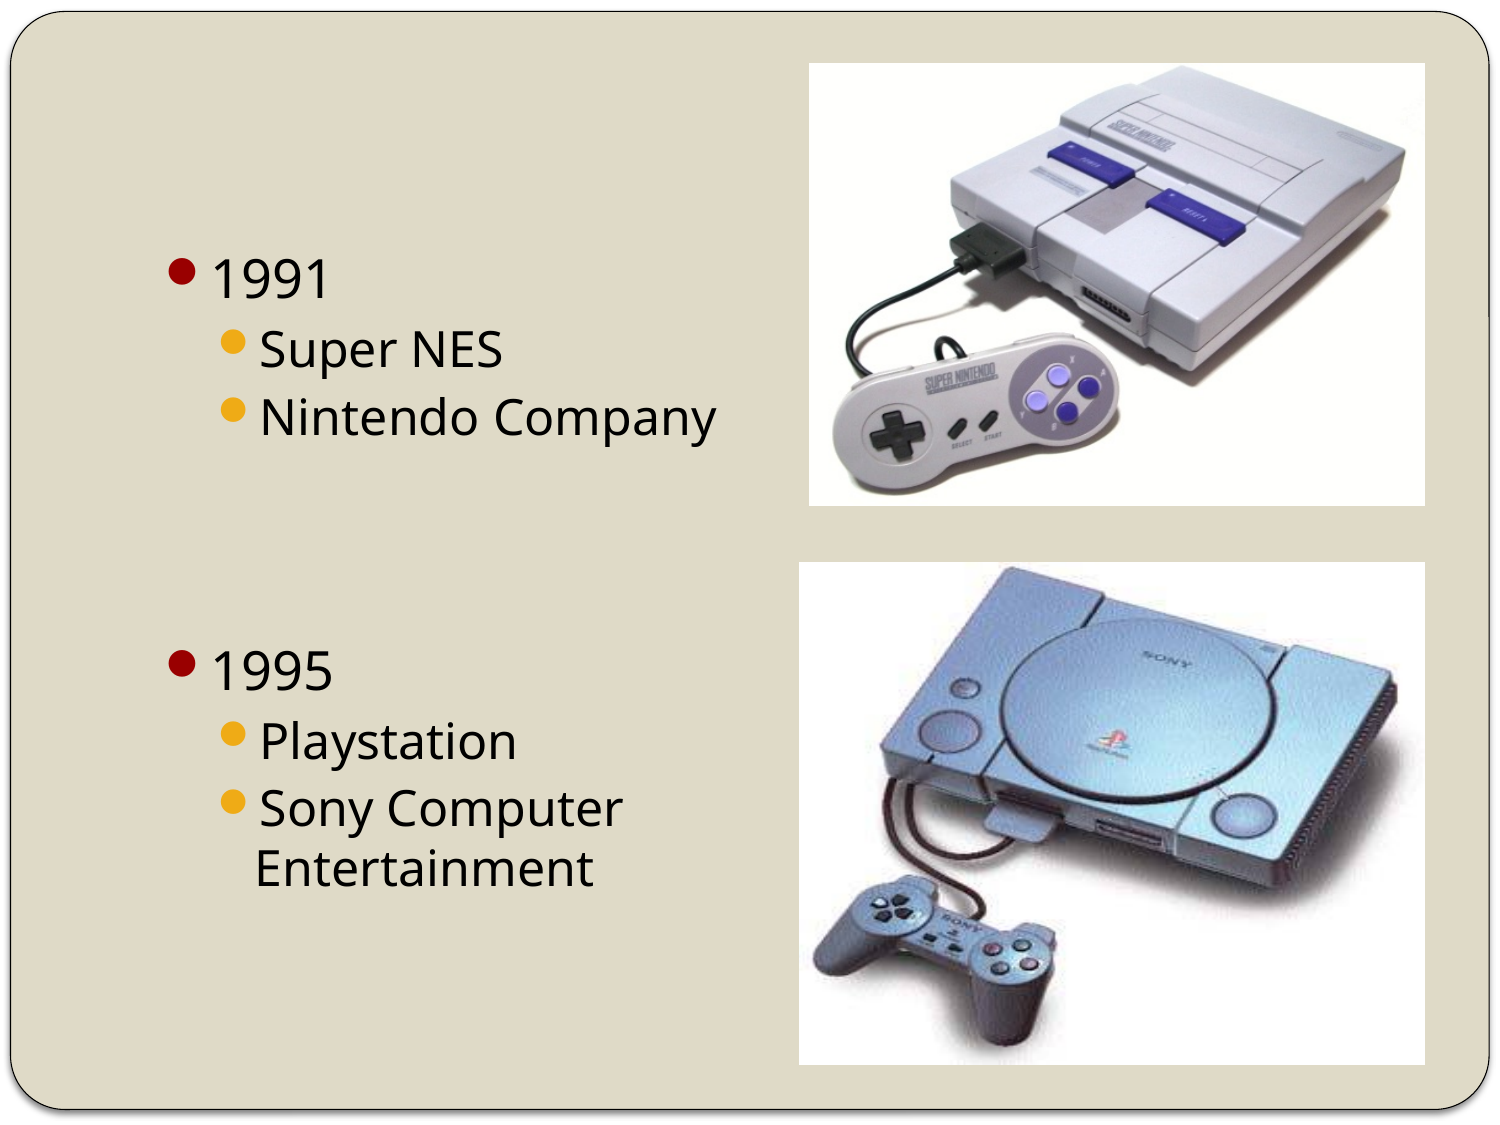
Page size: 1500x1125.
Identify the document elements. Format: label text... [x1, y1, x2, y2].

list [809, 0, 1425, 561]
list 1991 Super NES Nintendo Company 1995 Playstation Sony Computer Entertainment [150, 237, 765, 988]
picture [799, 562, 1425, 1065]
